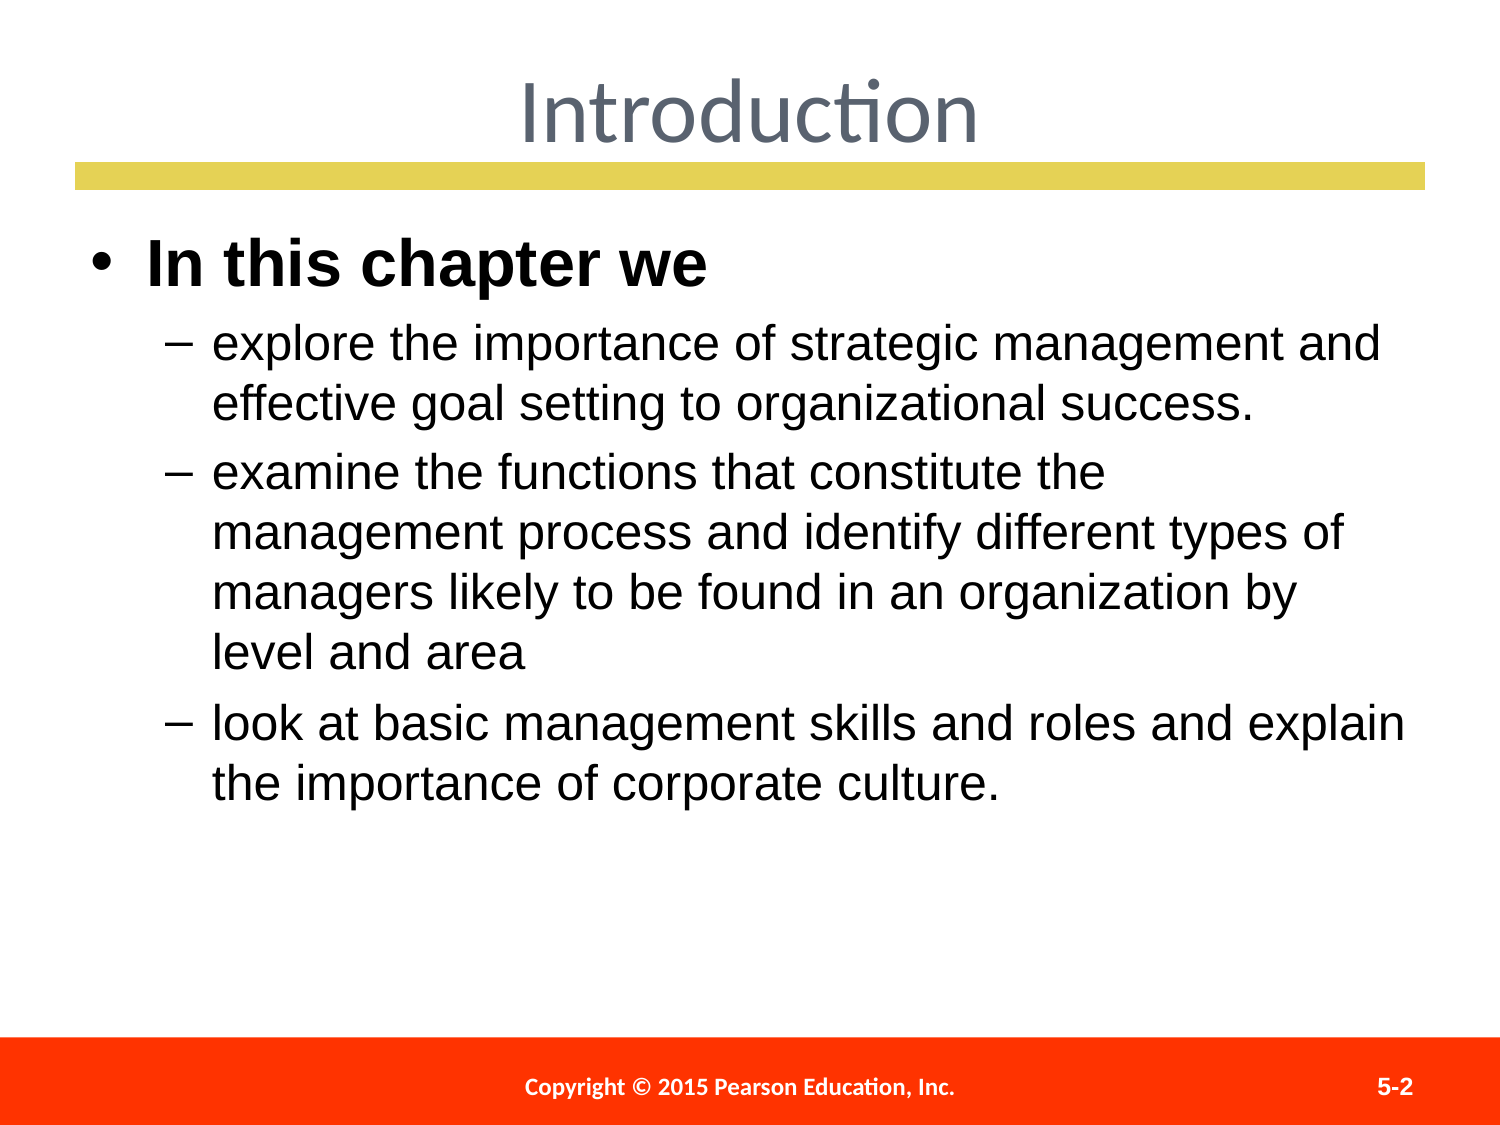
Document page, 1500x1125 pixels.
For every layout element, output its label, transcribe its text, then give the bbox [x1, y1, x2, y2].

list In this chapter we explore the importance of strategic management and effective goal setting to organizational success. examine the functions that constitute the management process and identify different types of managers likely to be found in an organization by level and area look at basic management skills and roles and explain the importance of corporate culture. [74, 212, 1426, 1006]
title Introduction [74, 12, 1426, 201]
